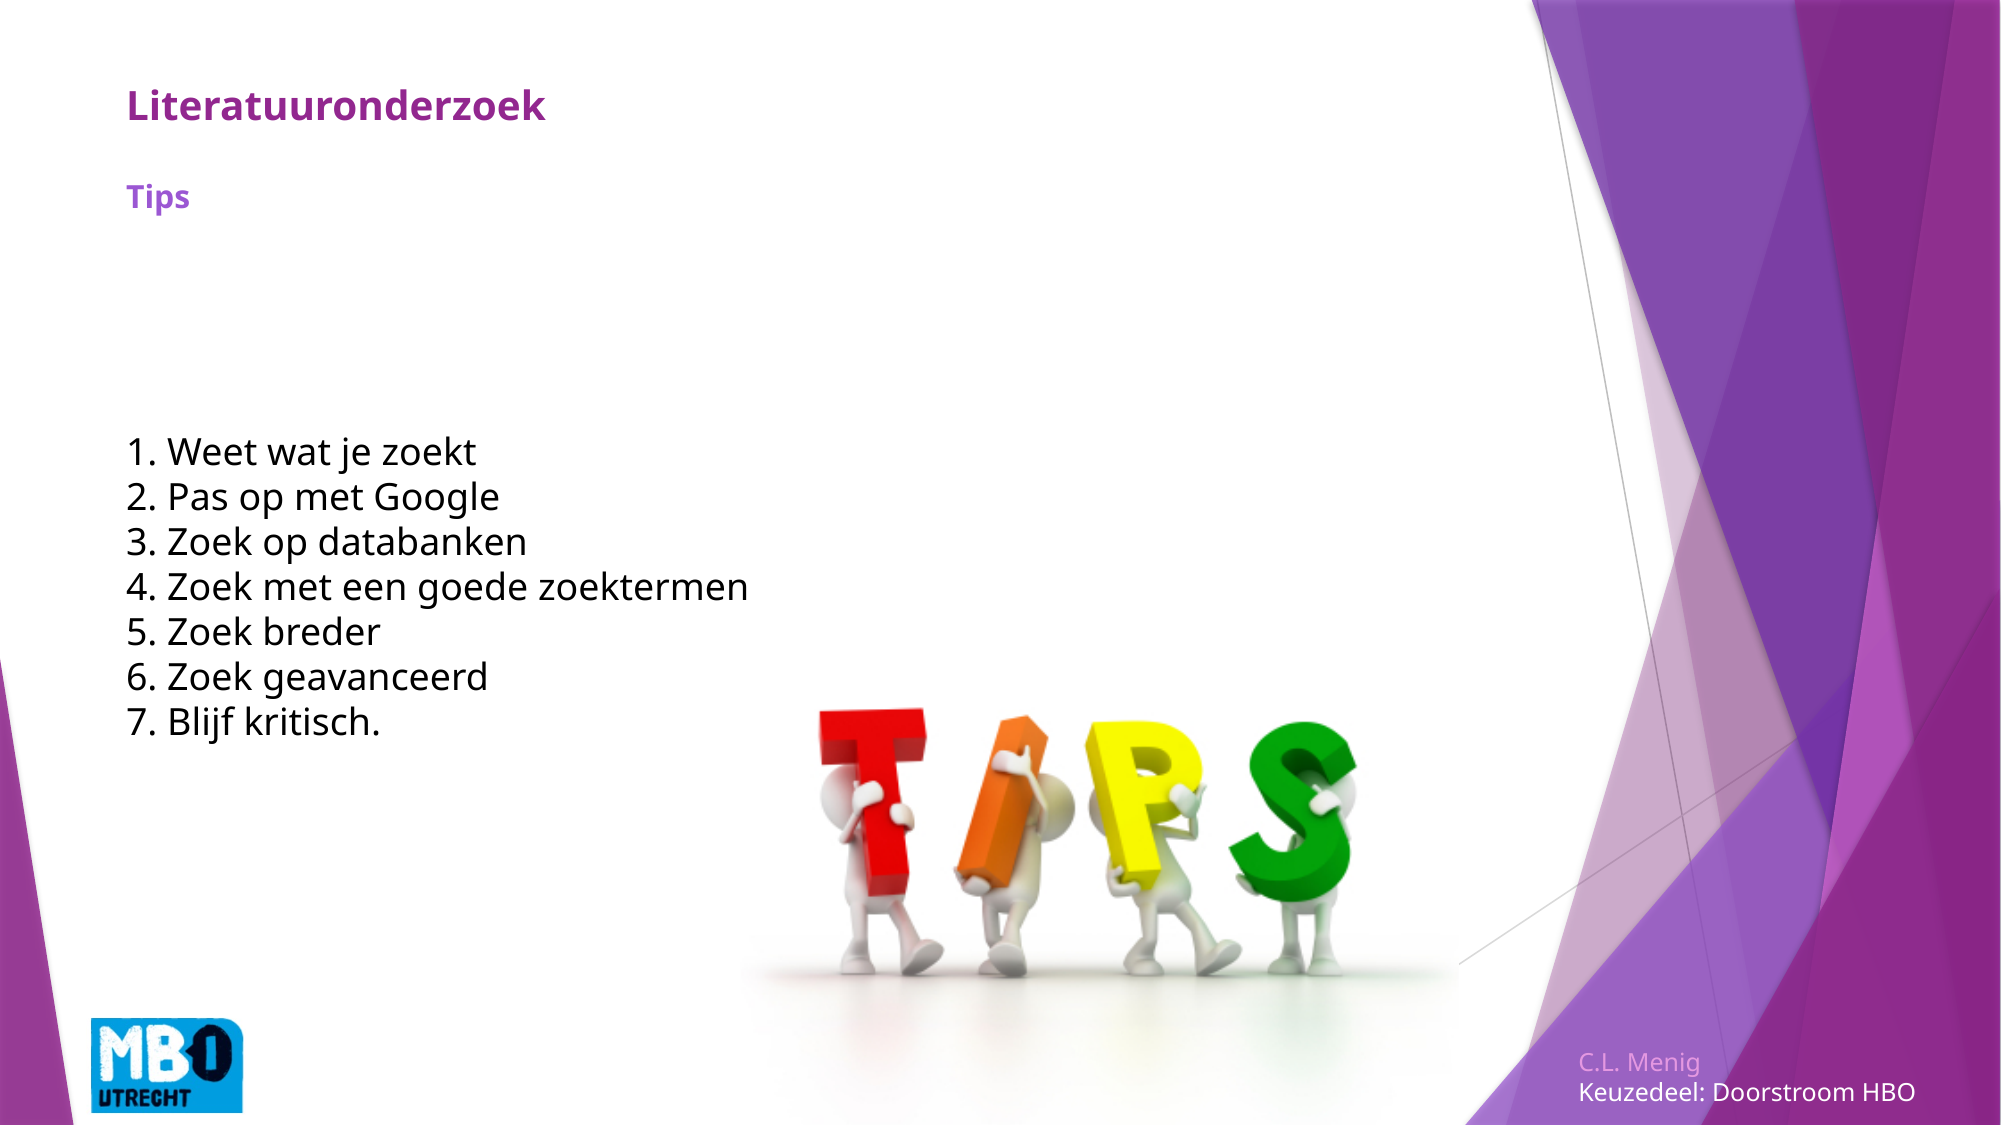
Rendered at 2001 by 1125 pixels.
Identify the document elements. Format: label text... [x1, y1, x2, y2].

list 1. Weet wat je zoekt 2. Pas op met Google 3. Zoek op databanken 4. Zoek met een goede zoektermen 5. Zoek breder 6. Zoek geavanceerd 7. Blijf kritisch. [111, 354, 1522, 992]
picture [85, 1007, 246, 1125]
title Literatuuronderzoek Tips [111, 72, 1522, 224]
picture [739, 593, 1459, 1125]
text_box C.L. Menig Keuzedeel: Doorstroom HBO [1563, 1038, 2000, 1114]
